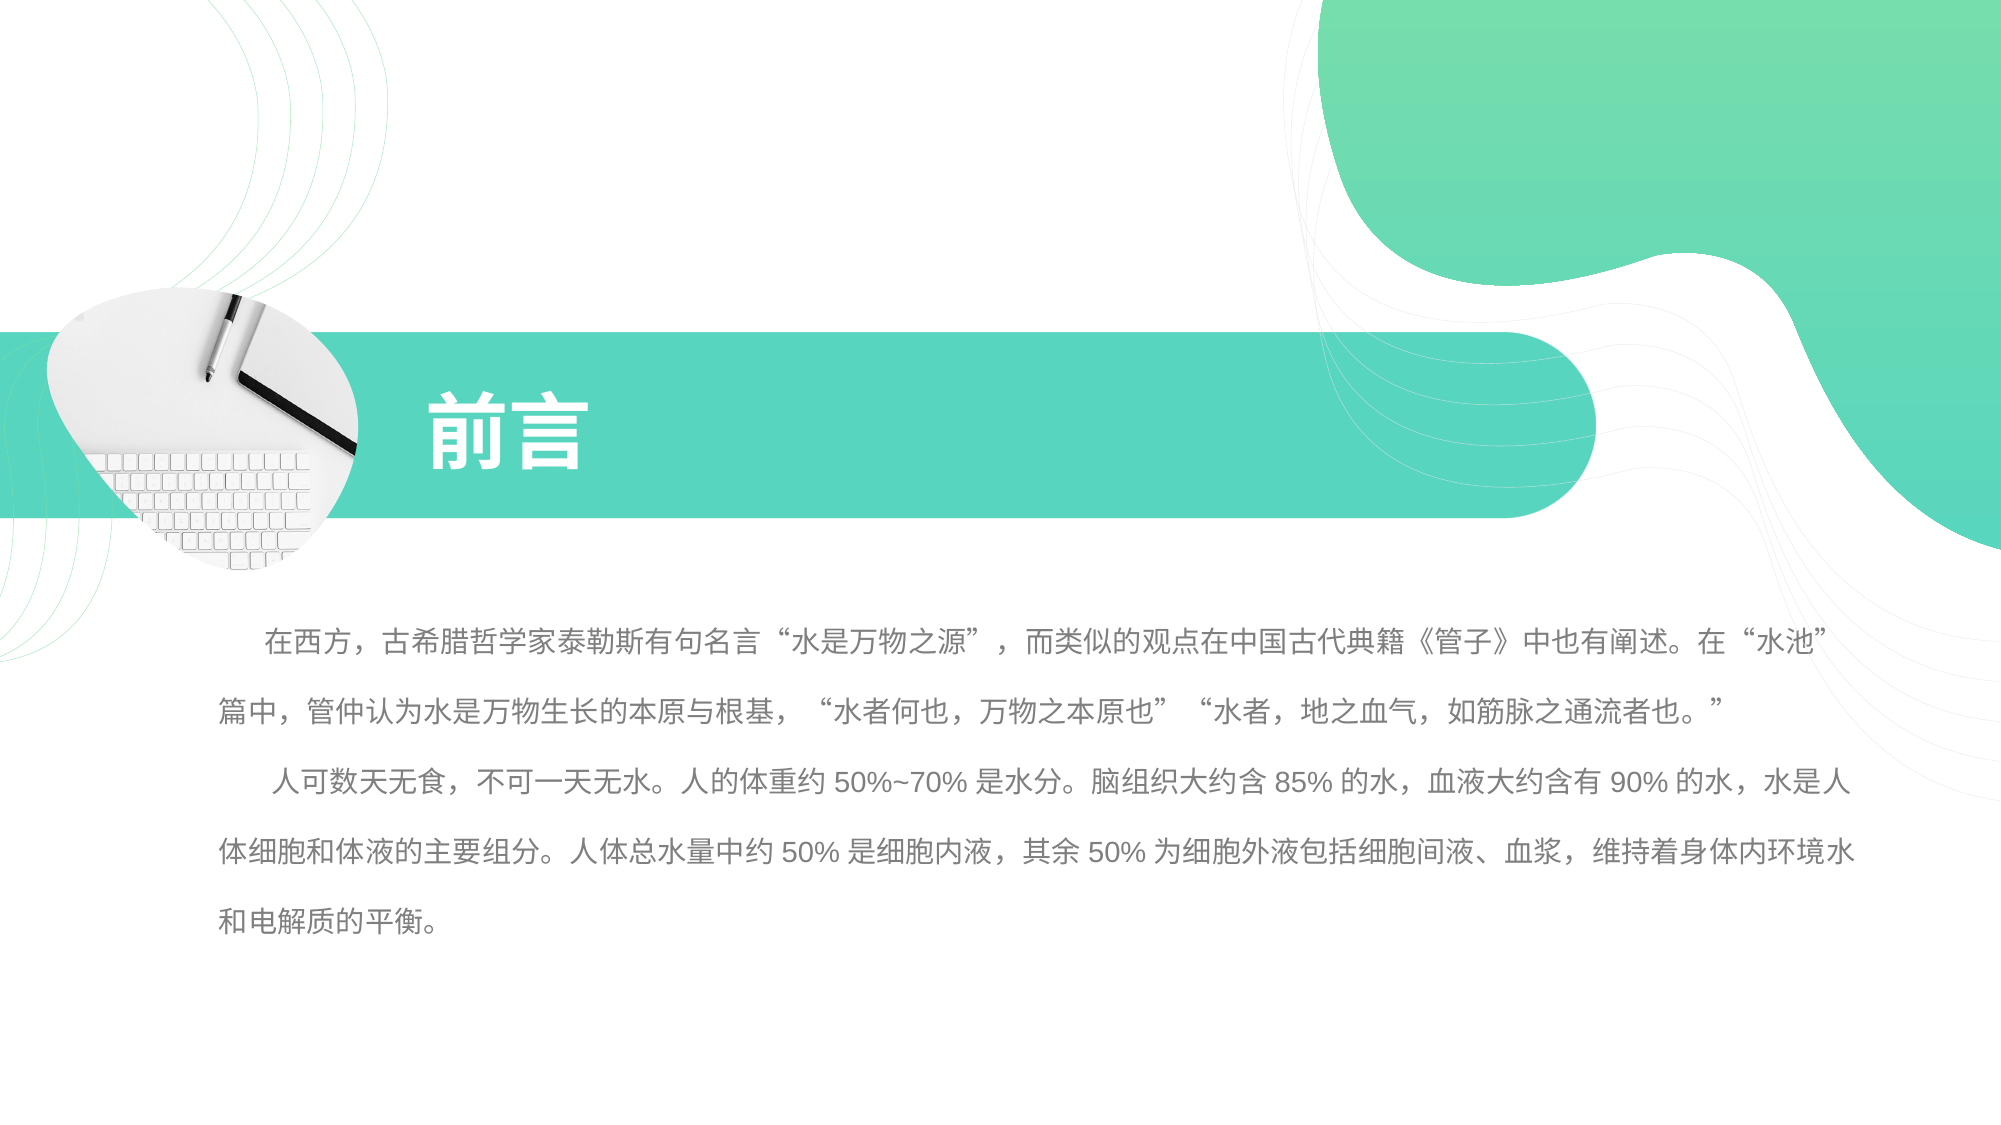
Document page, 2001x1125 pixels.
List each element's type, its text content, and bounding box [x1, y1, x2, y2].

text_box 前言 [417, 371, 607, 487]
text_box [1226, 0, 2000, 818]
text_box 在西方，古希腊哲学家泰勒斯有句名言“水是万物之源”，而类似的观点在中国古代典籍《管子》中也有阐述。在“水池”篇中，管仲认为水是万物生长的本原与根基，“水者何也，万物之本原也”“水者，地之血气，如筋脉之通流者也。” 人可数天无食，不可一天无水。人的体重约50%~70%是水分。脑组织大约含85%的水，血液大约含有90%的水，水是人体细胞和体液的主要组分。人体总水量中约50%是细胞内液，其余50%为细胞外液包括细胞间液、血浆，维持着身体内环境水和电解质的平衡。 [204, 581, 1874, 946]
text_box [417, 331, 1226, 519]
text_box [0, 0, 417, 708]
